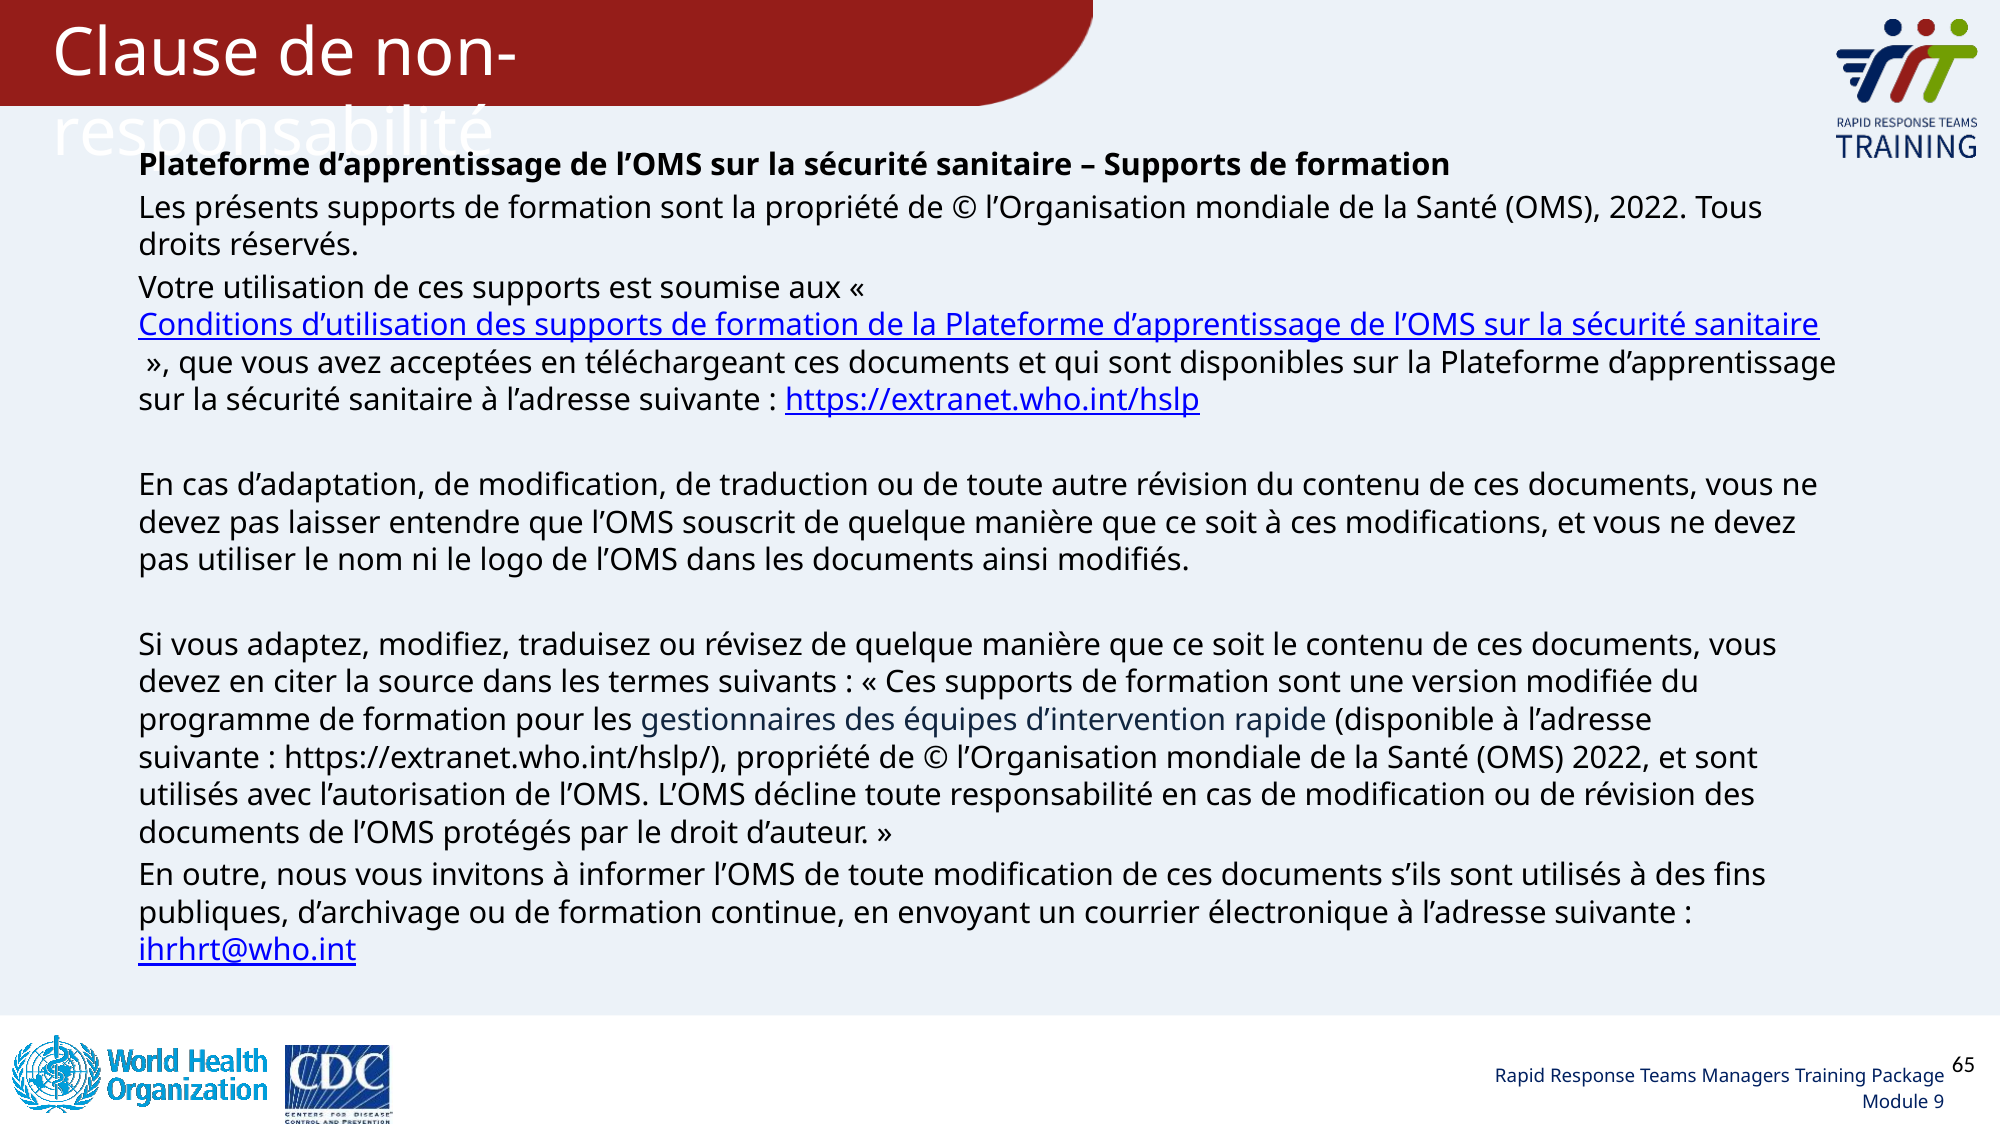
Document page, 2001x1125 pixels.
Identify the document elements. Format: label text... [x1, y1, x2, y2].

picture [36, 1035, 267, 1113]
picture [28, 1054, 36, 1077]
picture [50, 1109, 62, 1113]
picture [46, 1056, 54, 1061]
picture [12, 1035, 53, 1067]
list Plateforme d’apprentissage de l’OMS sur la sécurité sanitaire – Supports de formation Les présents supports de formation sont la propriété de © l’Organisation mondiale de la Santé (OMS), 2022. Tous droits réservés. Votre utilisation de ces supports est soumise aux « Conditions d’utilisation des supports de formation de la Plateforme d’apprentissage de l’OMS sur la sécurité sanitaire », que vous avez acceptées en téléchargeant ces documents et qui sont disponibles sur la Plateforme d’apprentissage sur la sécurité sanitaire à l’adresse suivante : https://extranet.who.int/hslp ​ En cas d’adaptation, de modification, de traduction ou de toute autre révision du contenu de ces documents, vous ne devez pas laisser entendre que l’OMS souscrit de quelque manière que ce soit à ces modifications, et vous ne devez pas utiliser le nom ni le logo de l’OMS dans les documents ainsi modifiés. ​ ​ Si vous adaptez, modifiez, traduisez ou révisez de quelque manière que ce soit le contenu de ces documents, vous devez en citer la source dans les termes suivants : « Ces supports de formation sont une version modifiée du programme de formation pour les gestionnaires des équipes d’intervention rapide (disponible à l’adresse suivante : https://extranet.who.int/hslp/), propriété de © l’Organisation mondiale de la Santé (OMS) 2022, et sont utilisés avec l’autorisation de l’OMS. L’OMS décline toute responsabilité en cas de modification ou de révision des documents de l’OMS protégés par le droit d’auteur. » En outre, nous vous invitons à informer l’OMS de toute modification de ces documents sʼils sont utilisés à des fins publiques, d’archivage ou de formation continue, en envoyant un courrier électronique à l’adresse suivante : ihrhrt@who.int [130, 137, 1846, 993]
picture [34, 1058, 41, 1077]
picture [38, 1044, 53, 1052]
picture [43, 1088, 54, 1094]
picture [285, 1045, 393, 1124]
picture [12, 1084, 46, 1113]
picture [1835, 19, 1978, 167]
slide_number 65 [1929, 1041, 1998, 1095]
picture [0, 0, 1093, 106]
picture [38, 1092, 54, 1100]
